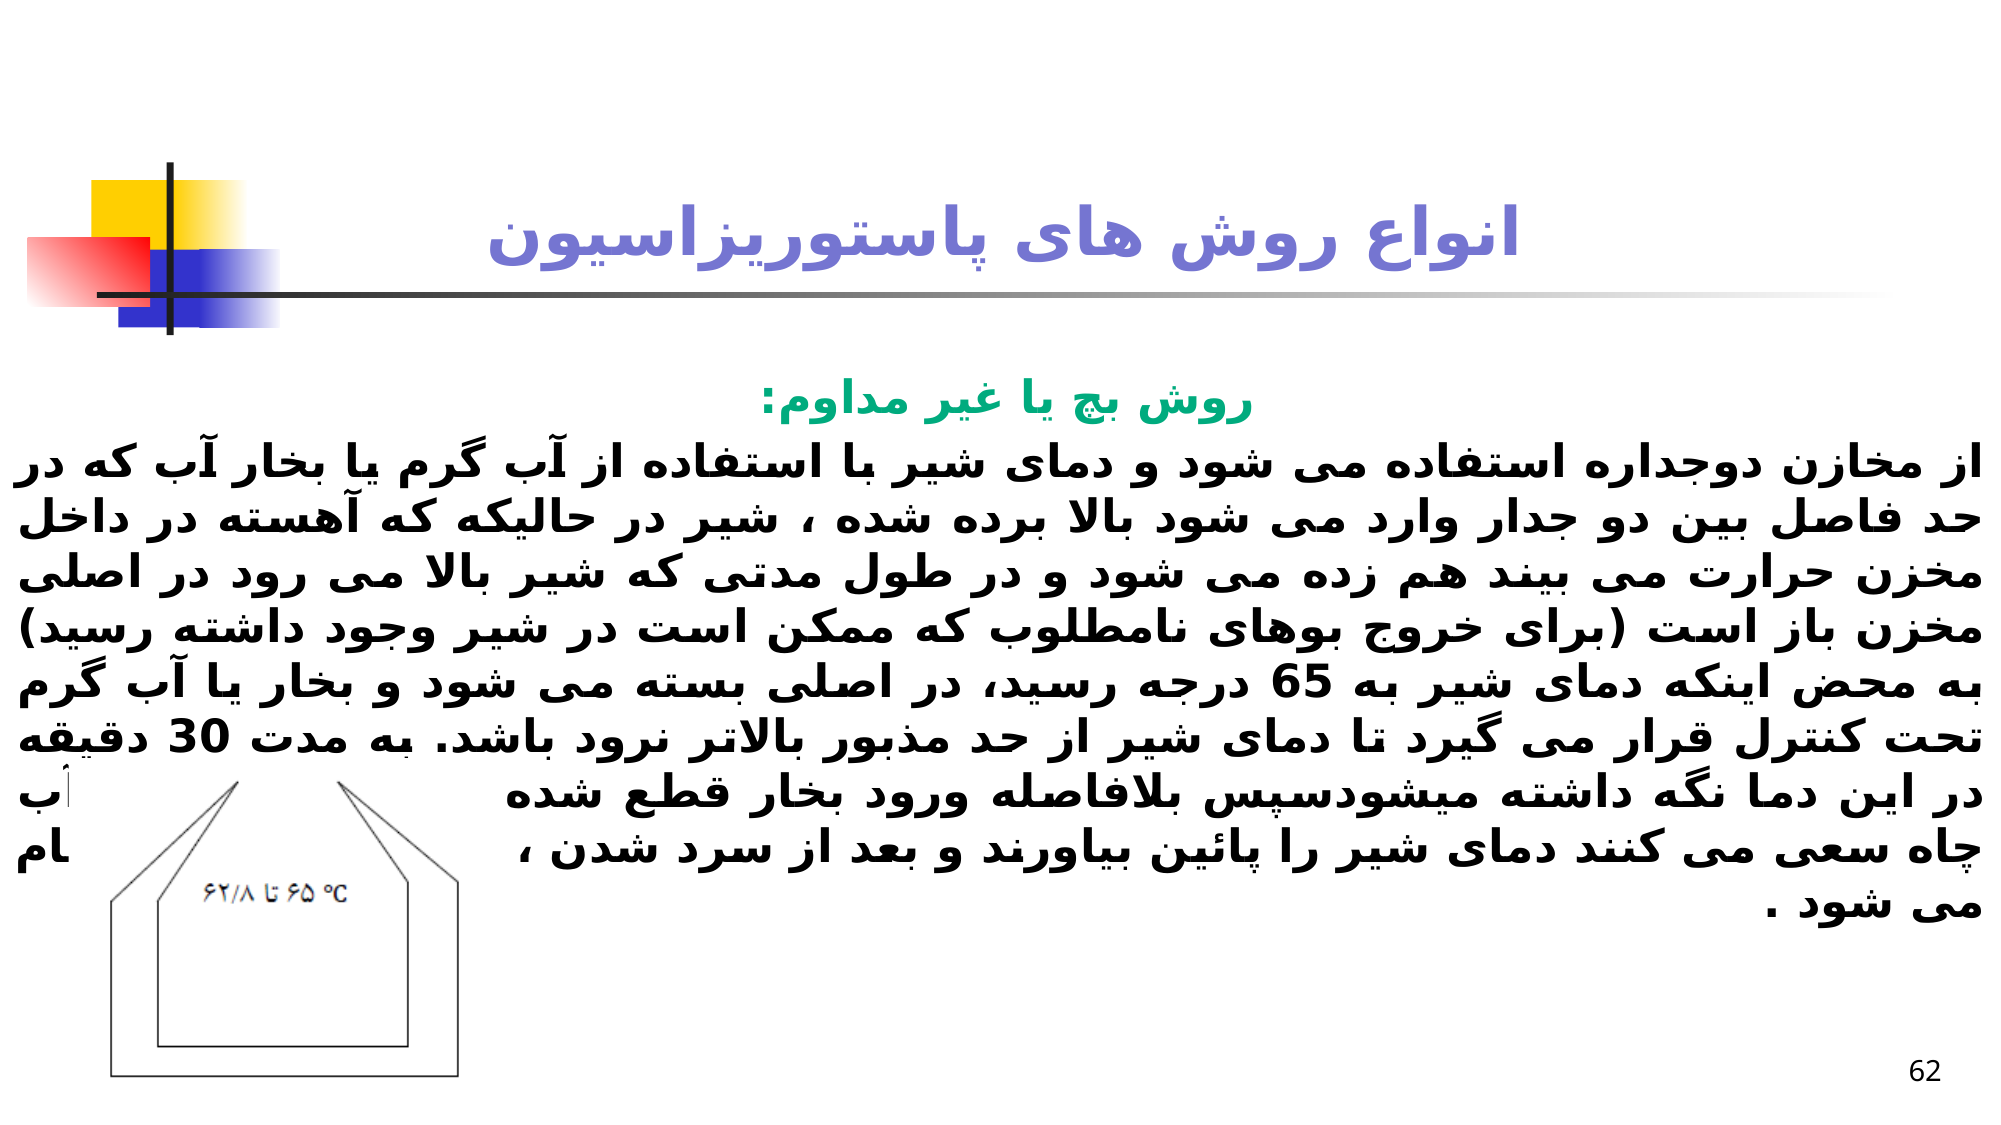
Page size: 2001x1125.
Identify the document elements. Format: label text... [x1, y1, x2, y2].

title انواع روش های پاستوریزاسیون [140, 126, 1846, 277]
list روش بچ یا غیر مداوم: از مخازن دوجداره استفاده می شود و دمای شیر با استفاده از آب گرم یا بخار آب که در حد فاصل بین دو جدار وارد می شود بالا برده شده ، شیر در حالیکه که آهسته در داخل مخزن حرارت می بیند هم زده می شود و در طول مدتی که شیر بالا می رود در اصلی مخزن باز است (برای خروج بوهای نامطلوب که ممکن است در شیر وجود داشته رسید) به محض اینکه دمای شیر به 65 درجه رسید، در اصلی بسته می شود و بخار یا آب گرم تحت کنترل قرار می گیرد تا دمای شیر از حد مذبور بالاتر نرود باشد. به مدت 30 دقیقه در این دما نگه داشته میشودسپس بلافاصله ورود بخار قطع شده و این بار با ورود آب چاه سعی می کنند دمای شیر را پائین بیاورند و بعد از سرد شدن ، عمل بسته بندی انجام می شود . [0, 360, 2000, 1125]
picture [68, 758, 504, 1100]
